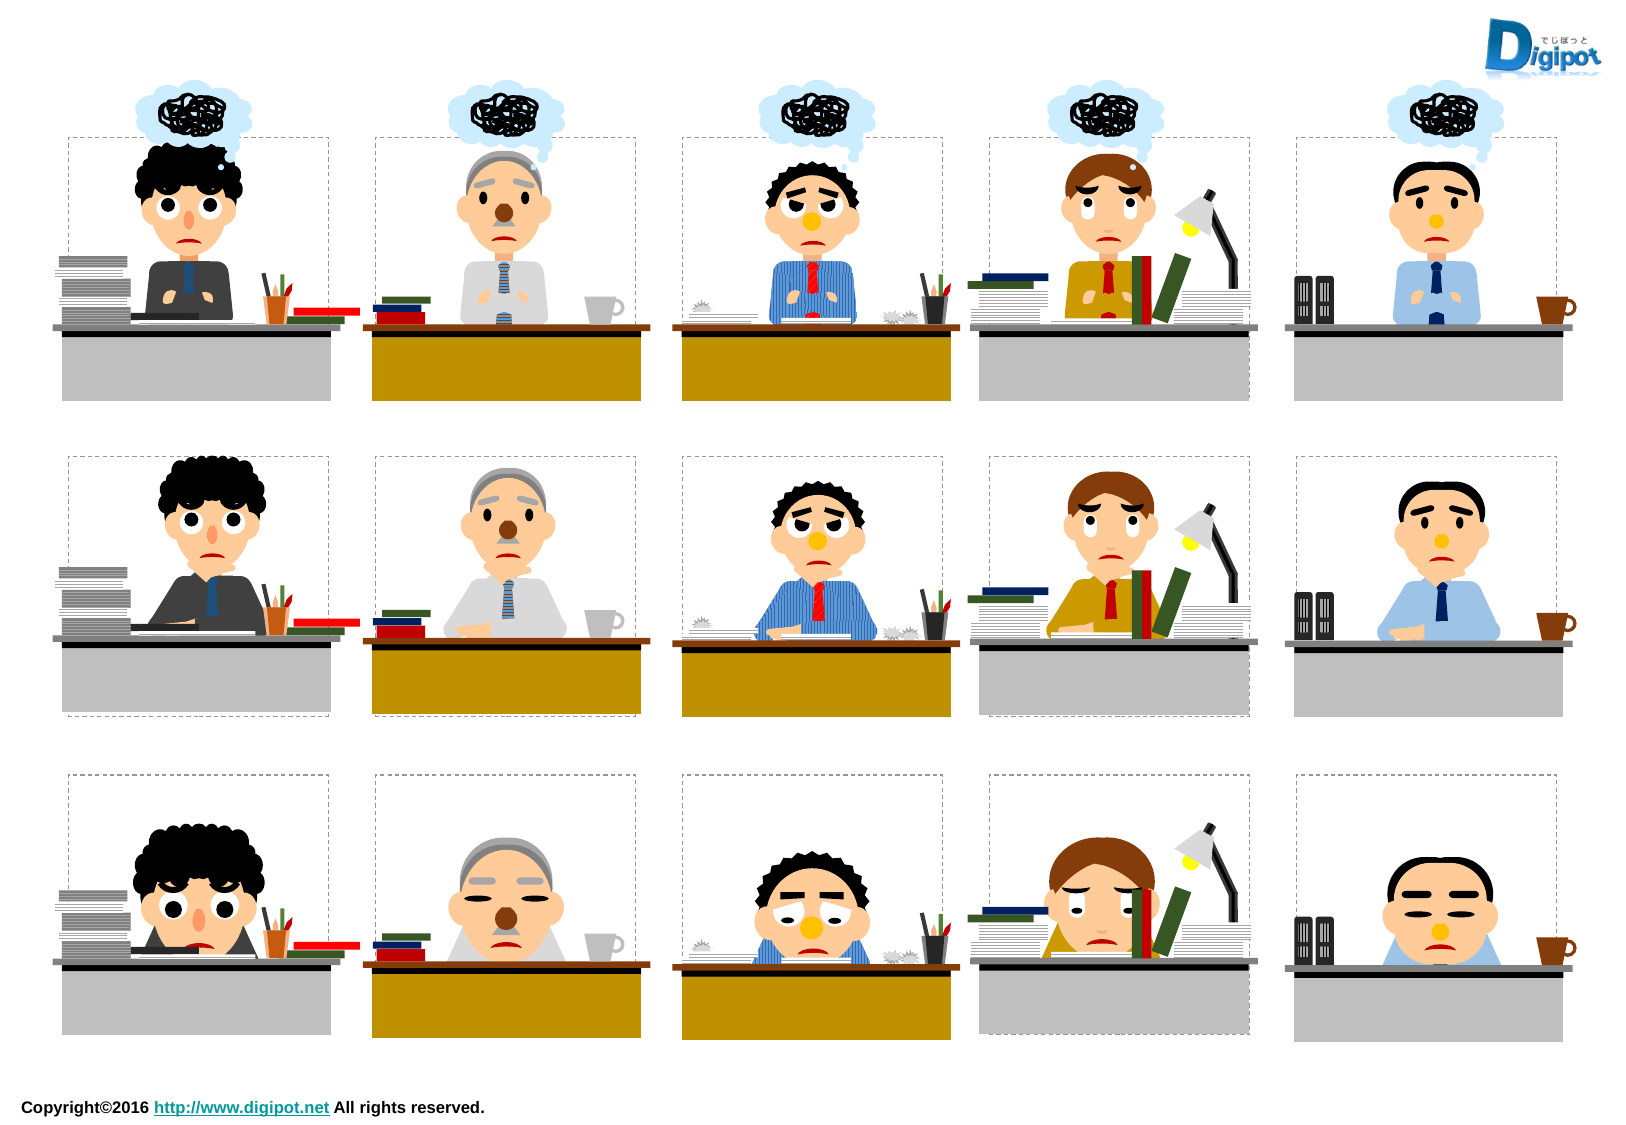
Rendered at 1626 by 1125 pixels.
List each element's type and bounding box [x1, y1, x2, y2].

text_box [52, 823, 361, 1036]
text_box [52, 455, 361, 712]
text_box [1284, 79, 1577, 402]
text_box [967, 471, 1259, 716]
text_box [362, 79, 651, 402]
text_box [362, 467, 651, 715]
text_box [1284, 856, 1577, 1042]
text_box [52, 79, 361, 402]
picture [1485, 18, 1602, 82]
text_box [967, 820, 1259, 1035]
text_box [672, 79, 961, 402]
text_box [672, 850, 961, 1041]
text_box [362, 837, 651, 1038]
text_box [672, 480, 961, 718]
text_box [967, 79, 1259, 402]
text_box [1284, 481, 1577, 718]
